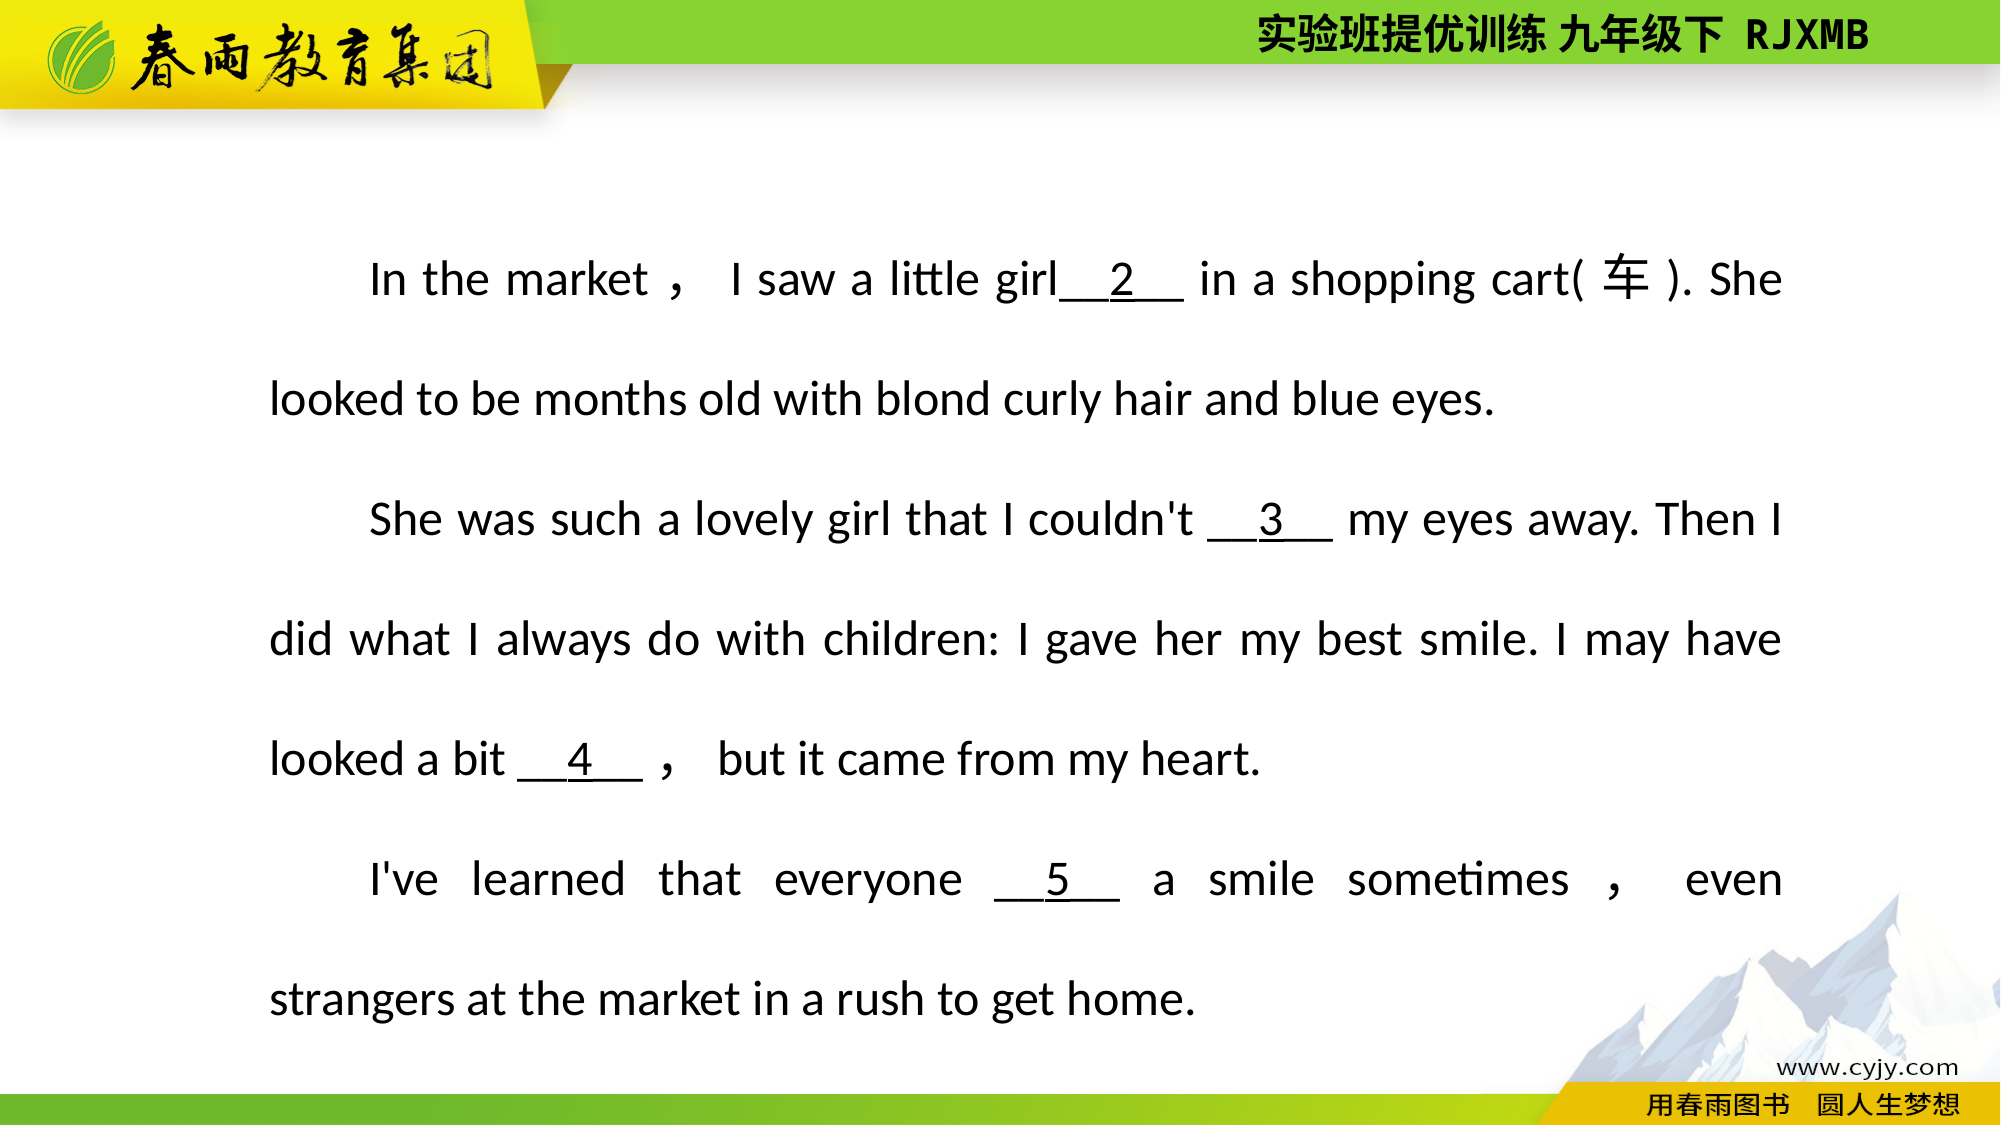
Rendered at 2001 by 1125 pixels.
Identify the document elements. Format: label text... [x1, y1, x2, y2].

text_box In the market，I saw a little girl__2__ in a shopping cart(车). She looked to be months old with blond curly hair and blue eyes. She was such a lovely girl that I couldn't __3__ my eyes away. Then I did what I always do with children: I gave her my best smile. I may have looked a bit __4__，but it came from my heart. I've learned that everyone __5__ a smile sometimes，even strangers at the market in a rush to get home. [254, 177, 1799, 1033]
picture [0, 0, 2001, 1125]
